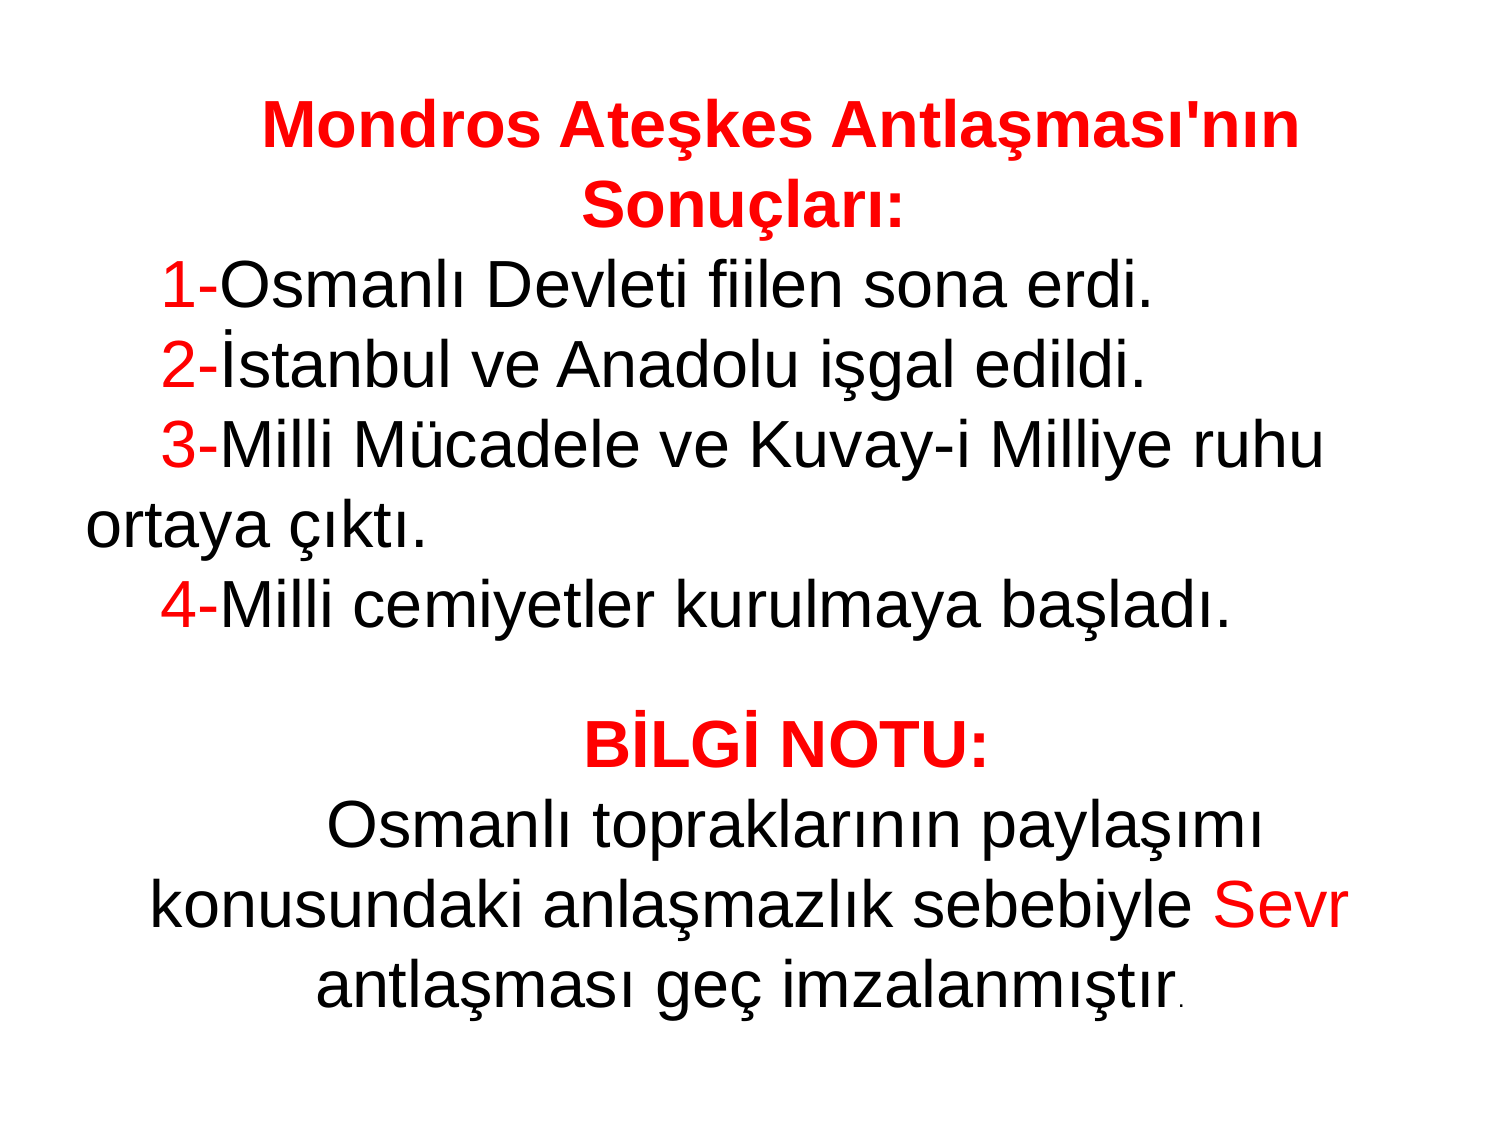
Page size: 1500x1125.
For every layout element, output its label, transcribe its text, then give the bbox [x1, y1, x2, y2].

text_box BİLGİ NOTU: Osmanlı topraklarının paylaşımı konusundaki anlaşmazlık sebebiyle Sevr antlaşması geç imzalanmıştır. [35, 693, 1465, 1028]
text_box Mondros Ateşkes Antlaşması'nın Sonuçları: 1-Osmanlı Devleti fiilen sona erdi. 2-İstanbul ve Anadolu işgal edildi. 3-Milli Mücadele ve Kuvay-i Milliye ruhu ortaya çıktı. 4-Milli cemiyetler kurulmaya başladı. [70, 73, 1418, 648]
